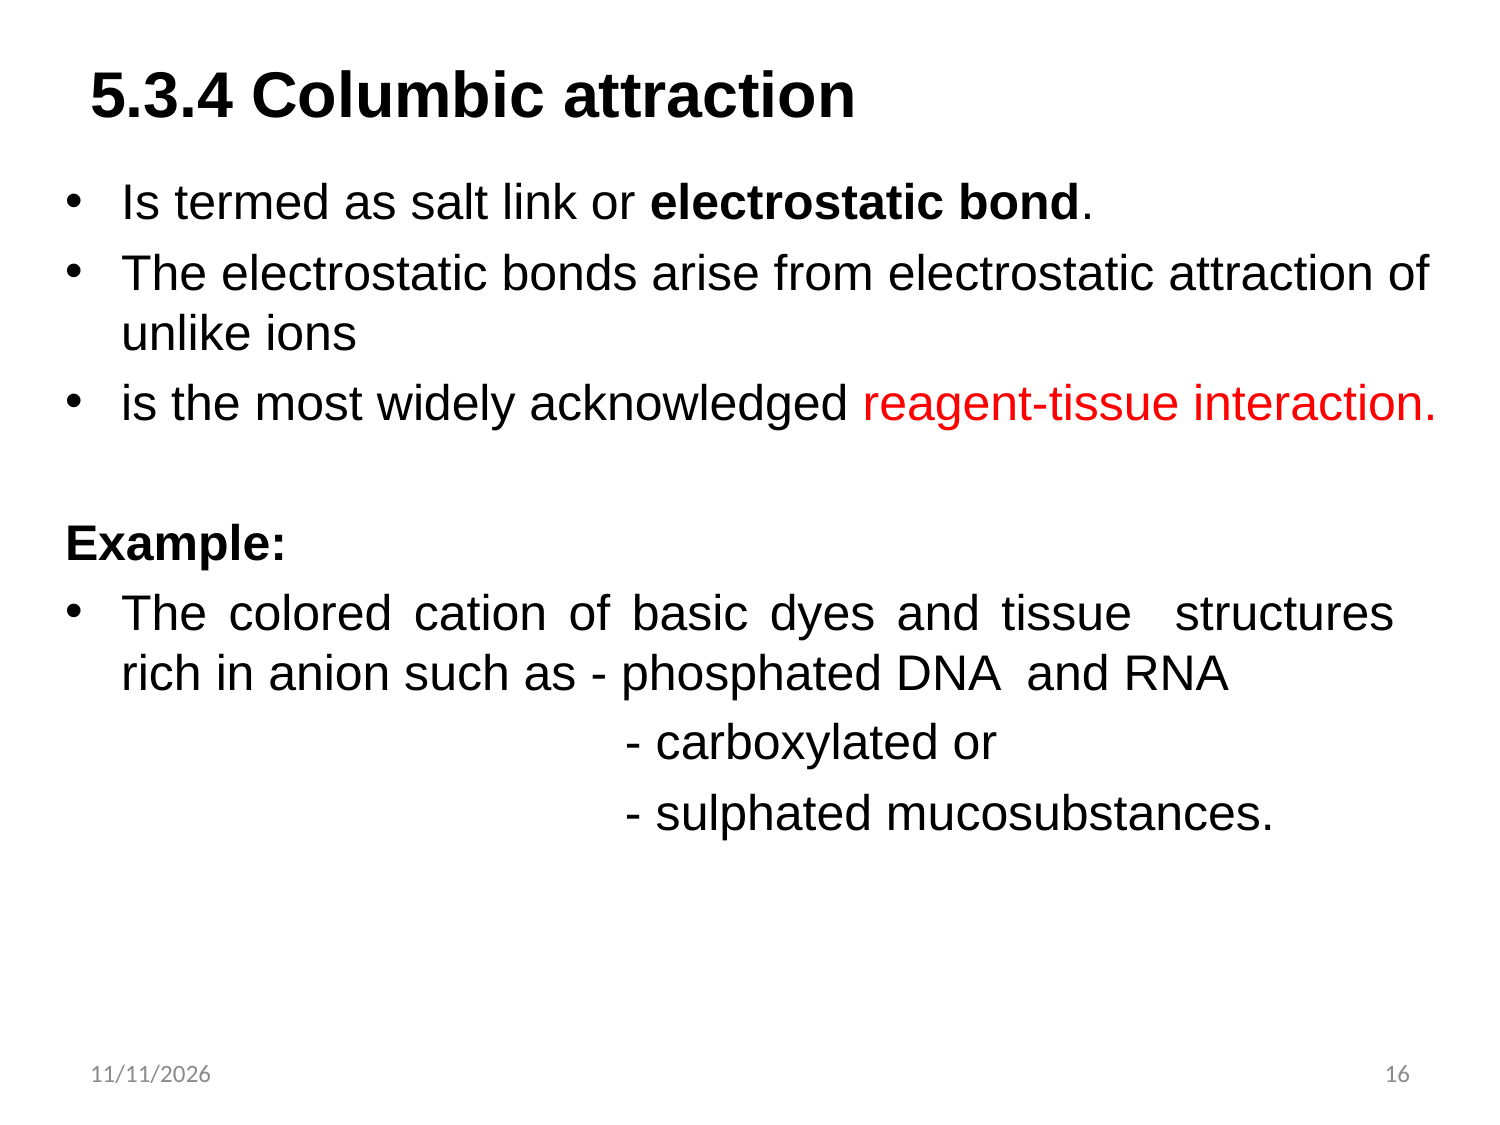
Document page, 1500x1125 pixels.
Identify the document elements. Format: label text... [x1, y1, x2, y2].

list Is termed as salt link or electrostatic bond. The electrostatic bonds arise from electrostatic attraction of unlike ions is the most widely acknowledged reagent-tissue interaction. Example: The colored cation of basic dyes and tissue structures rich in anion such as - phosphated DNA and RNA - carboxylated or - sulphated mucosubstances. [50, 162, 1475, 1005]
slide_number 16 [1074, 1042, 1425, 1103]
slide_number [75, 1042, 425, 1103]
title 5.3.4 Columbic attraction [75, 45, 1425, 162]
